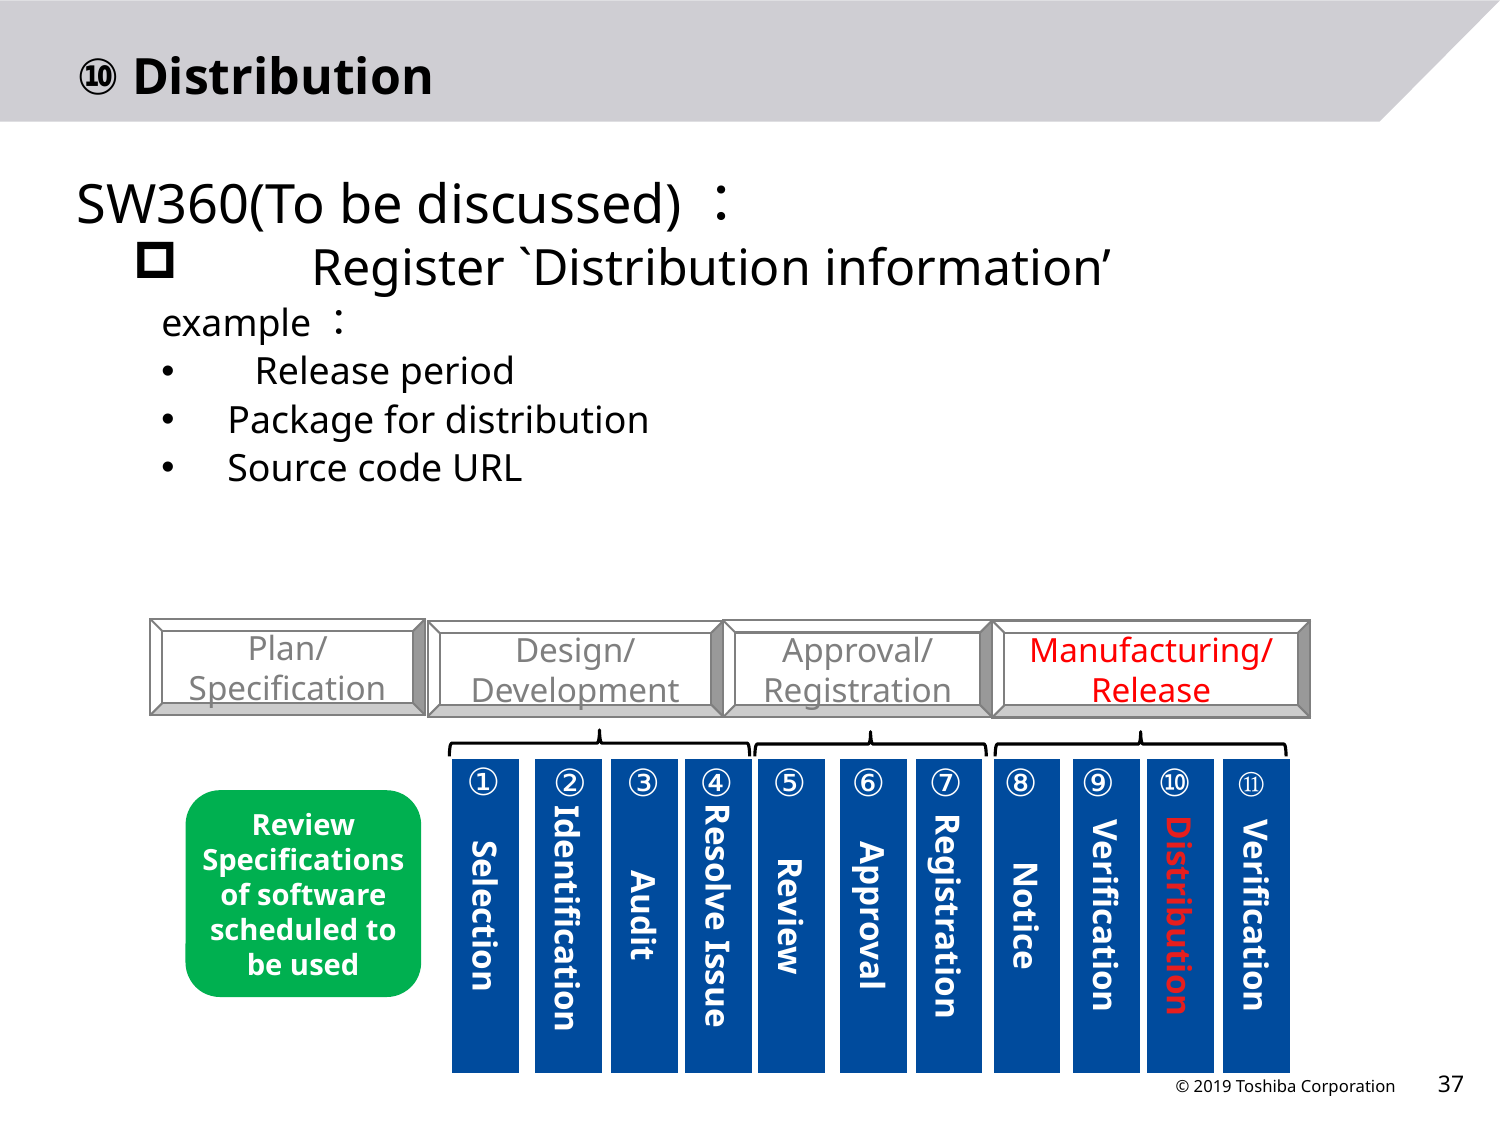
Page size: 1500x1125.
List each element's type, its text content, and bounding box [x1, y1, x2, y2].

text_box Selection [451, 758, 520, 1074]
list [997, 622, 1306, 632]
title ⑩ Distribution [0, 0, 1500, 123]
text_box Approval [839, 758, 908, 1074]
text_box ⑥ [836, 757, 901, 812]
text_box Audit [610, 758, 679, 1074]
text_box Manufacturing/Release [991, 619, 1312, 719]
text_box Registration [915, 758, 983, 1074]
text_box ⑧ [989, 752, 1053, 812]
text_box Notice [993, 758, 1061, 1074]
text_box Approval/ Registration [722, 619, 993, 718]
text_box ⑩ [1143, 752, 1207, 812]
title ご清聴ありがとうございました [432, 622, 719, 632]
text_box Review Specifications of software scheduled to be used [185, 790, 422, 998]
text_box [754, 731, 987, 757]
text_box ④ [684, 752, 748, 812]
text_box [449, 729, 750, 757]
text_box ③ [611, 752, 675, 812]
text_box ② [538, 752, 602, 812]
text_box Distribution [1146, 758, 1215, 1074]
text_box Resolve Issue [684, 758, 753, 1074]
text_box Design/ Development [426, 620, 722, 718]
text_box ⑤ [757, 757, 822, 812]
list SW360(To be discussed)： Register `Distribution information’ example： Release period Package for distribution Source code URL [76, 162, 1421, 1047]
text_box Identification [534, 758, 603, 1074]
text_box Plan/ Specification [149, 618, 427, 717]
title おまけ [154, 620, 421, 630]
text_box ① [451, 750, 516, 810]
text_box Verification [1222, 758, 1291, 1074]
text_box Review [757, 758, 826, 1074]
text_box Verification [1072, 758, 1141, 1074]
text_box [995, 731, 1287, 757]
text_box ⑨ [1066, 752, 1130, 812]
text_box ⑦ [913, 757, 978, 812]
text_box ⑪ [1222, 752, 1281, 812]
